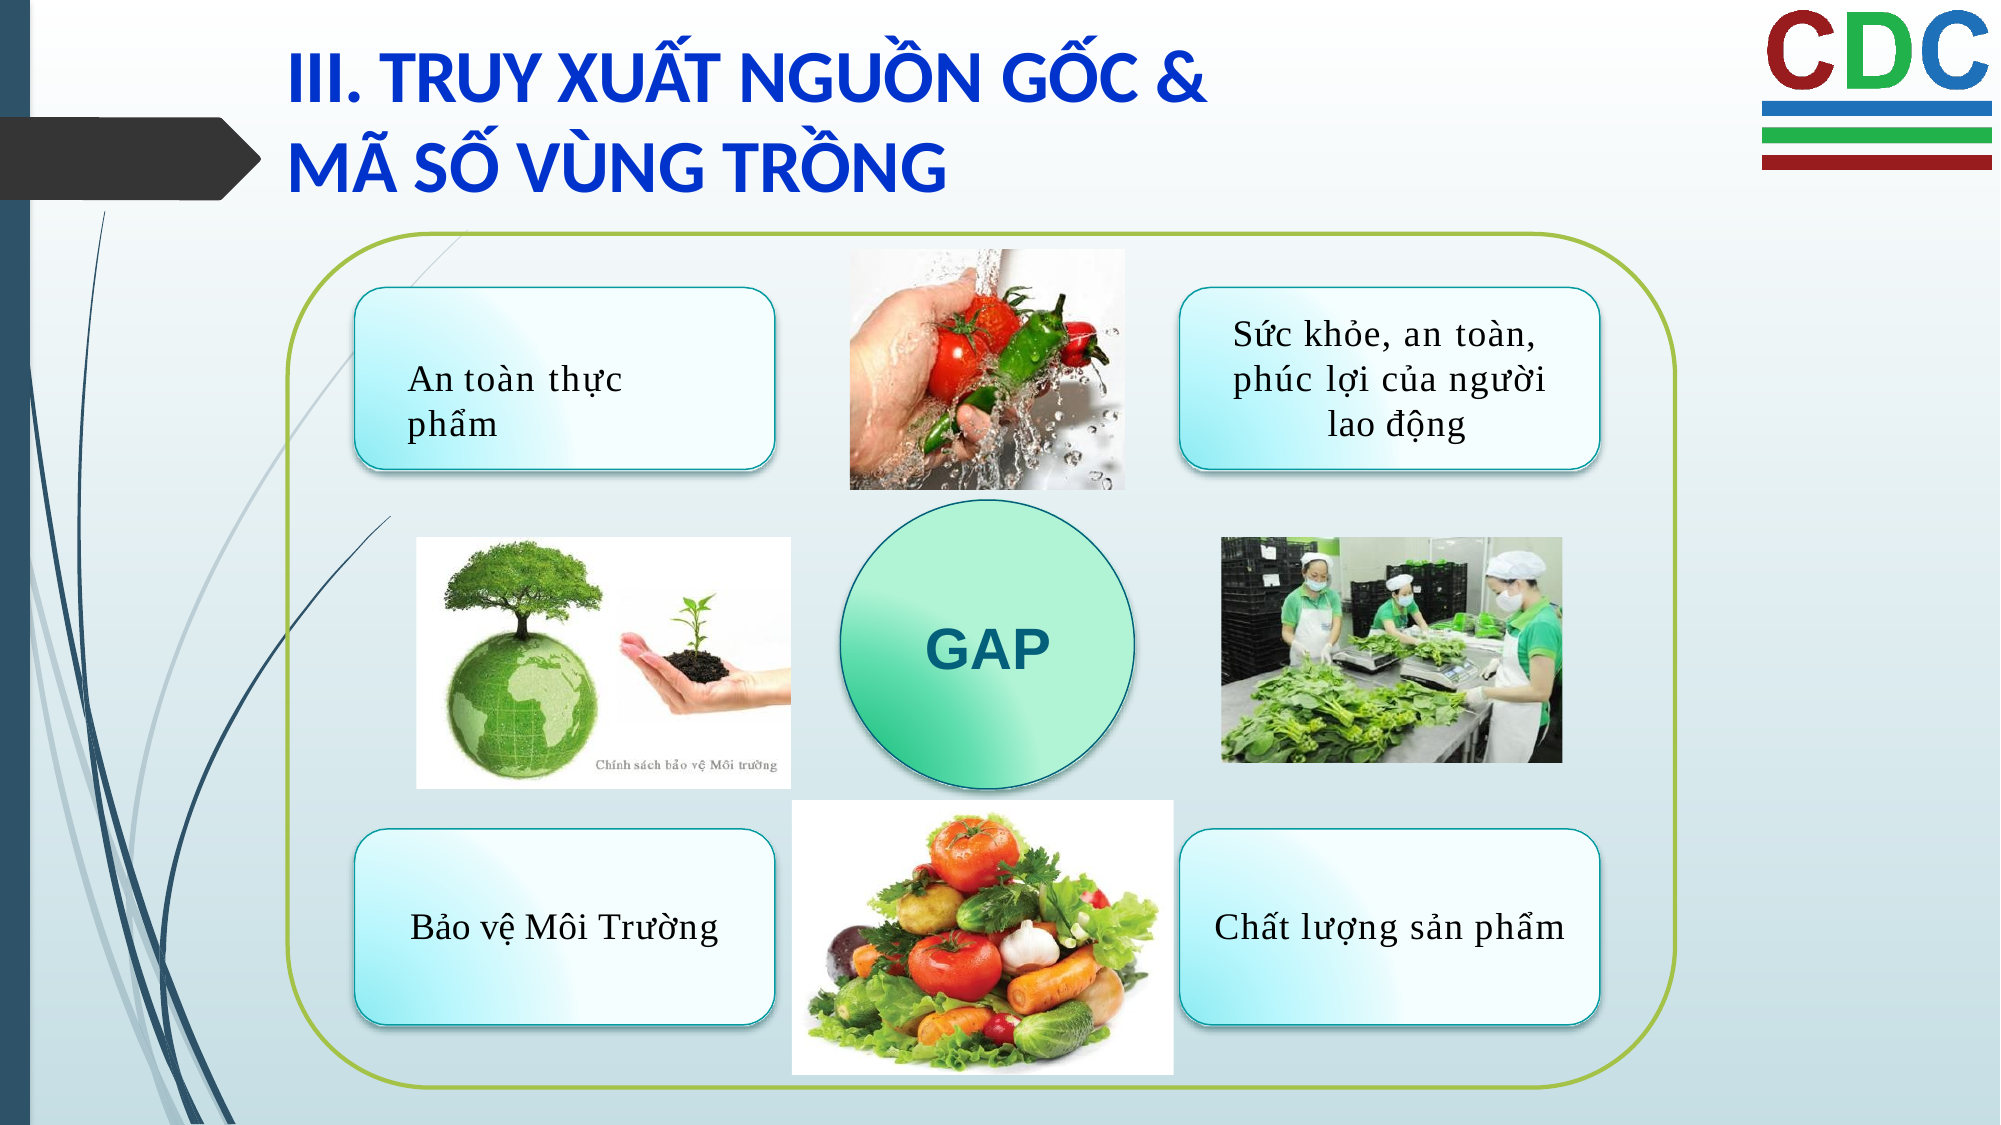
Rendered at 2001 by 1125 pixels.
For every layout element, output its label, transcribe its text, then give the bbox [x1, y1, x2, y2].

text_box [285, 231, 1678, 1090]
title III. TRUY XUẤT NGUỒN GỐC & MÃ SỐ VÙNG TRỒNG [284, 25, 1338, 216]
picture [1762, 10, 1992, 170]
